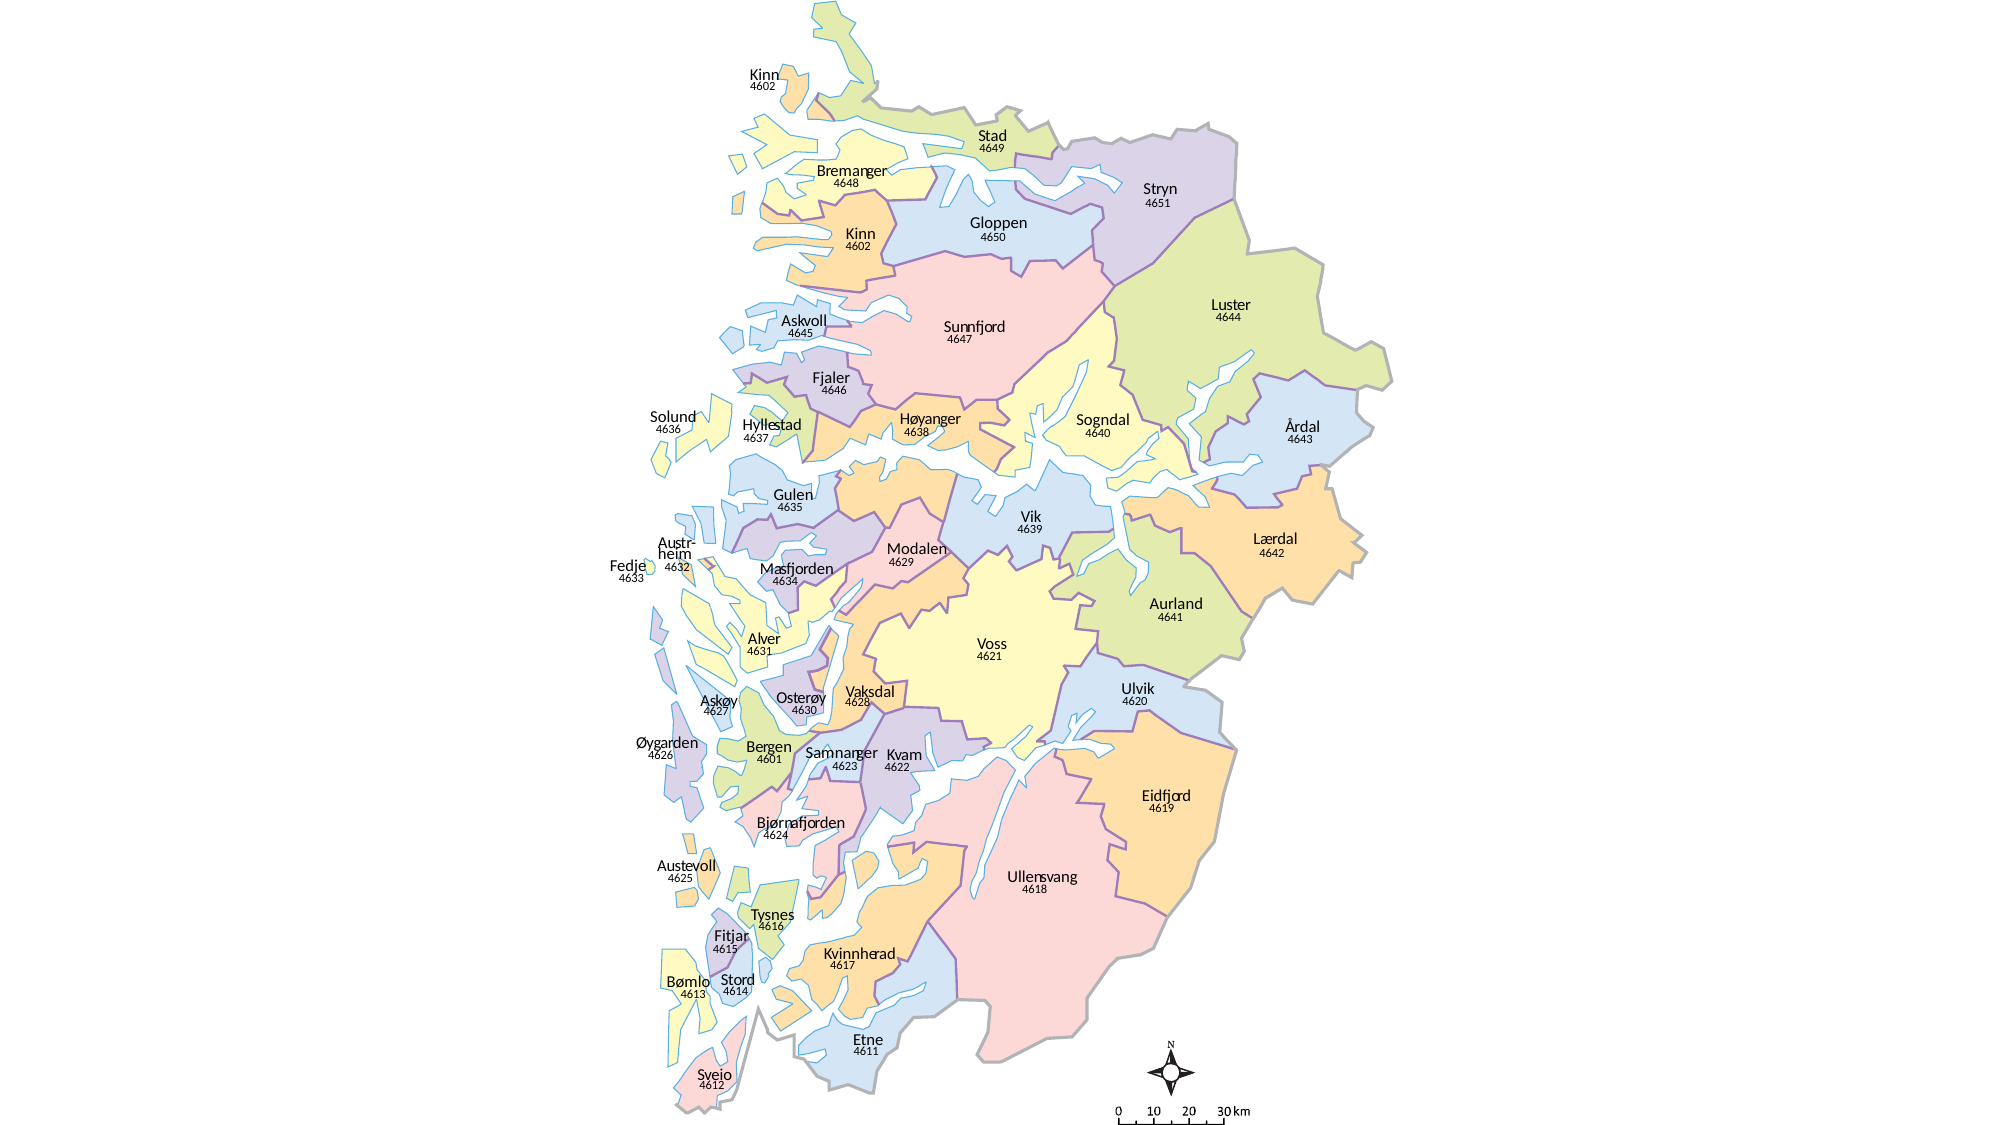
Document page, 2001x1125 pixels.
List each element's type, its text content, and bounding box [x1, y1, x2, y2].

text_box 4643 [1287, 437, 1313, 447]
text_box [654, 647, 677, 695]
text_box e [685, 854, 692, 875]
text_box S [978, 125, 985, 146]
text_box [1166, 1053, 1170, 1065]
text_box 4630 [791, 707, 817, 718]
text_box d [1182, 784, 1192, 805]
text_box er [1237, 293, 1252, 314]
text_box [1166, 1080, 1172, 1095]
text_box r [667, 731, 672, 753]
text_box 4627 [703, 710, 729, 719]
text_box [664, 740, 707, 823]
text_box e [797, 686, 805, 707]
text_box [719, 792, 738, 811]
text_box Ma [759, 557, 780, 578]
text_box Ask [781, 309, 803, 330]
text_box [811, 1, 877, 121]
text_box [682, 833, 697, 854]
text_box r [1156, 178, 1161, 199]
text_box heim [657, 542, 693, 563]
text_box s [674, 531, 680, 542]
text_box [704, 558, 714, 570]
text_box oss [985, 633, 1008, 654]
text_box 4640 [1085, 429, 1111, 441]
text_box 4644 [1215, 314, 1241, 324]
text_box [685, 665, 716, 693]
text_box V [845, 680, 853, 701]
text_box [721, 453, 798, 553]
text_box den [672, 731, 699, 753]
text_box [687, 640, 738, 687]
text_box g [767, 735, 774, 756]
text_box d [746, 969, 756, 990]
text_box Solund [650, 405, 697, 426]
text_box n [967, 316, 975, 337]
text_box v [692, 854, 699, 875]
text_box oll [810, 309, 828, 330]
text_box 4625 [667, 875, 694, 885]
text_box 4649 [979, 146, 1005, 156]
text_box Kinn [749, 63, 780, 84]
text_box fjo [798, 811, 814, 832]
text_box ad [879, 943, 897, 964]
text_box 4651 [1145, 199, 1171, 210]
text_box oll [699, 854, 717, 875]
text_box 4650 [980, 232, 1006, 244]
text_box [732, 345, 825, 409]
text_box [731, 514, 790, 554]
text_box Bjørn [756, 811, 790, 832]
text_box 4626 [648, 753, 674, 763]
text_box [697, 864, 721, 900]
text_box [761, 193, 855, 221]
text_box st [1226, 293, 1237, 314]
text_box [647, 559, 656, 575]
text_box 4633 [618, 575, 644, 586]
text_box [1217, 1106, 1224, 1117]
text_box Kinn [845, 223, 877, 244]
text_box v [803, 309, 810, 330]
text_box Samnan [805, 742, 856, 763]
text_box Ø [635, 731, 646, 753]
text_box ad [785, 413, 803, 434]
text_box [676, 393, 732, 462]
text_box [675, 513, 696, 531]
text_box St [1143, 178, 1156, 199]
text_box F [609, 554, 617, 575]
text_box [745, 295, 832, 352]
text_box [742, 373, 813, 411]
text_box 4619 [1149, 805, 1175, 816]
text_box k [715, 689, 722, 710]
text_box en [774, 735, 793, 756]
text_box 4617 [830, 964, 856, 973]
text_box K [886, 743, 894, 764]
text_box [803, 287, 836, 296]
text_box v [894, 743, 901, 764]
text_box [741, 113, 818, 169]
text_box Modalen [886, 538, 948, 559]
text_box 4622 [884, 759, 910, 775]
text_box 4645 [788, 330, 814, 340]
text_box 4634 [772, 578, 798, 589]
text_box Ullen [1007, 865, 1040, 886]
text_box 4623 [832, 763, 858, 773]
text_box 4612 [699, 1084, 725, 1093]
text_box [806, 95, 834, 122]
text_box 4647 [947, 337, 973, 347]
text_box st [674, 854, 685, 875]
text_box t [728, 969, 733, 990]
text_box v [760, 628, 767, 649]
text_box [676, 80, 1392, 1114]
text_box S [720, 969, 728, 990]
text_box [780, 64, 809, 114]
text_box 4648 [833, 181, 859, 191]
text_box Gloppen [970, 211, 1028, 232]
text_box g [856, 742, 863, 763]
text_box y [917, 407, 924, 428]
text_box r [1177, 784, 1182, 805]
text_box [1182, 1106, 1189, 1116]
text_box 4618 [1022, 886, 1048, 897]
text_box [650, 441, 672, 478]
text_box r [805, 686, 810, 707]
text_box Aurland [1149, 593, 1204, 614]
text_box [757, 578, 778, 596]
text_box snes [764, 904, 795, 925]
text_box ø [810, 686, 818, 707]
text_box am [901, 743, 923, 764]
text_box O [776, 686, 786, 707]
text_box 4601 [756, 756, 783, 767]
text_box [762, 128, 867, 202]
text_box 4628 [844, 693, 871, 710]
text_box [1172, 1080, 1177, 1093]
text_box [719, 326, 745, 354]
text_box [1150, 1073, 1163, 1078]
text_box g [653, 731, 660, 753]
text_box k [861, 680, 868, 701]
text_box 4614 [723, 990, 749, 999]
text_box s [780, 557, 786, 578]
text_box edje [617, 554, 647, 575]
text_box [801, 278, 839, 290]
text_box 4646 [821, 387, 847, 398]
text_box r [762, 735, 767, 756]
text_box y [730, 689, 739, 710]
text_box [671, 701, 691, 731]
text_box [667, 991, 697, 1068]
text_box [1178, 1067, 1192, 1072]
text_box er [947, 407, 962, 428]
text_box [697, 558, 707, 569]
text_box [706, 556, 770, 674]
text_box sdal [868, 680, 896, 701]
text_box r [1294, 416, 1299, 437]
text_box t [985, 125, 990, 146]
text_box o [733, 969, 741, 990]
text_box dal [1299, 416, 1321, 437]
text_box [1234, 1105, 1240, 1116]
text_box [692, 506, 716, 544]
text_box [606, 0, 1394, 1125]
text_box Au [657, 531, 674, 542]
text_box ø [722, 689, 730, 710]
text_box E [853, 1029, 860, 1050]
text_box v [704, 1063, 711, 1084]
text_box As [700, 689, 715, 710]
text_box Eidfjo [1141, 784, 1177, 805]
text_box Læ [1253, 527, 1272, 548]
text_box d [996, 316, 1006, 337]
text_box r [1272, 527, 1277, 548]
text_box 4620 [1122, 698, 1148, 709]
text_box 4639 [1017, 521, 1043, 537]
text_box [714, 710, 733, 732]
text_box [713, 765, 741, 798]
text_box r [825, 160, 830, 181]
text_box sv [1040, 865, 1053, 886]
text_box [1147, 1106, 1154, 1116]
text_box Bømlo [666, 970, 711, 991]
text_box B [816, 160, 825, 181]
text_box 4624 [763, 832, 789, 843]
text_box Ulvik [1121, 677, 1155, 698]
text_box [650, 606, 669, 646]
text_box 4611 [853, 1050, 879, 1058]
text_box K [823, 943, 831, 964]
text_box [1149, 1067, 1163, 1073]
text_box r [991, 316, 996, 337]
text_box [705, 930, 711, 952]
text_box [740, 531, 789, 561]
text_box ø [909, 407, 917, 428]
text_box [660, 949, 698, 990]
text_box den [819, 811, 846, 832]
text_box [731, 191, 745, 215]
text_box er [863, 742, 879, 763]
text_box vinnhe [831, 943, 874, 964]
text_box Be [746, 735, 762, 756]
text_box 4638 [904, 428, 930, 440]
text_box [1167, 1040, 1175, 1049]
text_box [673, 1076, 682, 1094]
text_box r [803, 557, 808, 578]
text_box 4637 [743, 434, 769, 446]
text_box [728, 154, 747, 175]
text_box er [873, 160, 888, 181]
text_box 4613 [680, 991, 706, 1001]
text_box T [750, 904, 757, 925]
text_box 4631 [747, 649, 773, 659]
text_box fjo [975, 316, 991, 337]
text_box Hylle [742, 413, 774, 434]
text_box [1170, 1050, 1176, 1065]
text_box r [874, 943, 879, 964]
text_box [717, 686, 758, 763]
text_box Lu [1211, 293, 1226, 314]
text_box r [814, 811, 819, 832]
text_box V [977, 633, 985, 654]
text_box 4635 [777, 505, 803, 515]
text_box an [924, 407, 940, 428]
text_box eman [830, 160, 866, 181]
text_box [681, 588, 732, 655]
text_box Gulen [773, 484, 814, 505]
text_box [816, 92, 835, 122]
text_box 4621 [976, 647, 1003, 663]
text_box H [899, 407, 909, 428]
text_box eio [711, 1063, 733, 1084]
text_box [702, 847, 713, 854]
text_box [683, 563, 696, 587]
text_box [824, 326, 829, 337]
text_box a [660, 731, 667, 753]
text_box [1178, 1072, 1193, 1078]
text_box den [808, 557, 834, 578]
text_box y [818, 686, 827, 707]
text_box Sogndal [1076, 408, 1131, 429]
text_box 4602 [845, 244, 871, 254]
text_box t [780, 413, 785, 434]
text_box 4615 [712, 940, 739, 956]
text_box er [767, 628, 782, 649]
text_box y [646, 731, 653, 753]
text_box g [866, 160, 873, 181]
text_box Al [747, 628, 760, 649]
text_box a [853, 680, 861, 701]
text_box a [790, 811, 798, 832]
text_box 4602 [750, 84, 776, 94]
text_box Vik [1020, 506, 1042, 527]
text_box 4629 [888, 559, 915, 569]
text_box 4616 [758, 925, 784, 933]
text_box st [786, 686, 797, 707]
text_box [753, 202, 853, 287]
text_box 4642 [1259, 548, 1285, 560]
text_box 4636 [655, 426, 682, 436]
text_box 4632 [664, 563, 690, 575]
text_box r [686, 531, 691, 542]
text_box y [757, 904, 764, 925]
text_box t [680, 531, 686, 542]
text_box tne [860, 1029, 884, 1050]
text_box s [774, 413, 780, 434]
text_box ang [1053, 865, 1078, 886]
text_box r [741, 969, 746, 990]
text_box g [940, 407, 947, 428]
text_box S [697, 1063, 704, 1084]
text_box ad [990, 125, 1008, 146]
text_box fjo [786, 557, 803, 578]
text_box Sun [943, 316, 967, 337]
text_box Au [657, 854, 674, 875]
text_box Fjaler [812, 366, 851, 387]
text_box 4641 [1157, 614, 1184, 624]
text_box [738, 384, 813, 462]
text_box [1162, 1064, 1179, 1081]
text_box yn [1161, 178, 1178, 199]
text_box dal [1277, 527, 1298, 548]
text_box Fitjar [714, 924, 750, 945]
text_box Å [1285, 416, 1294, 437]
text_box - [691, 531, 697, 552]
text_box [675, 887, 699, 908]
